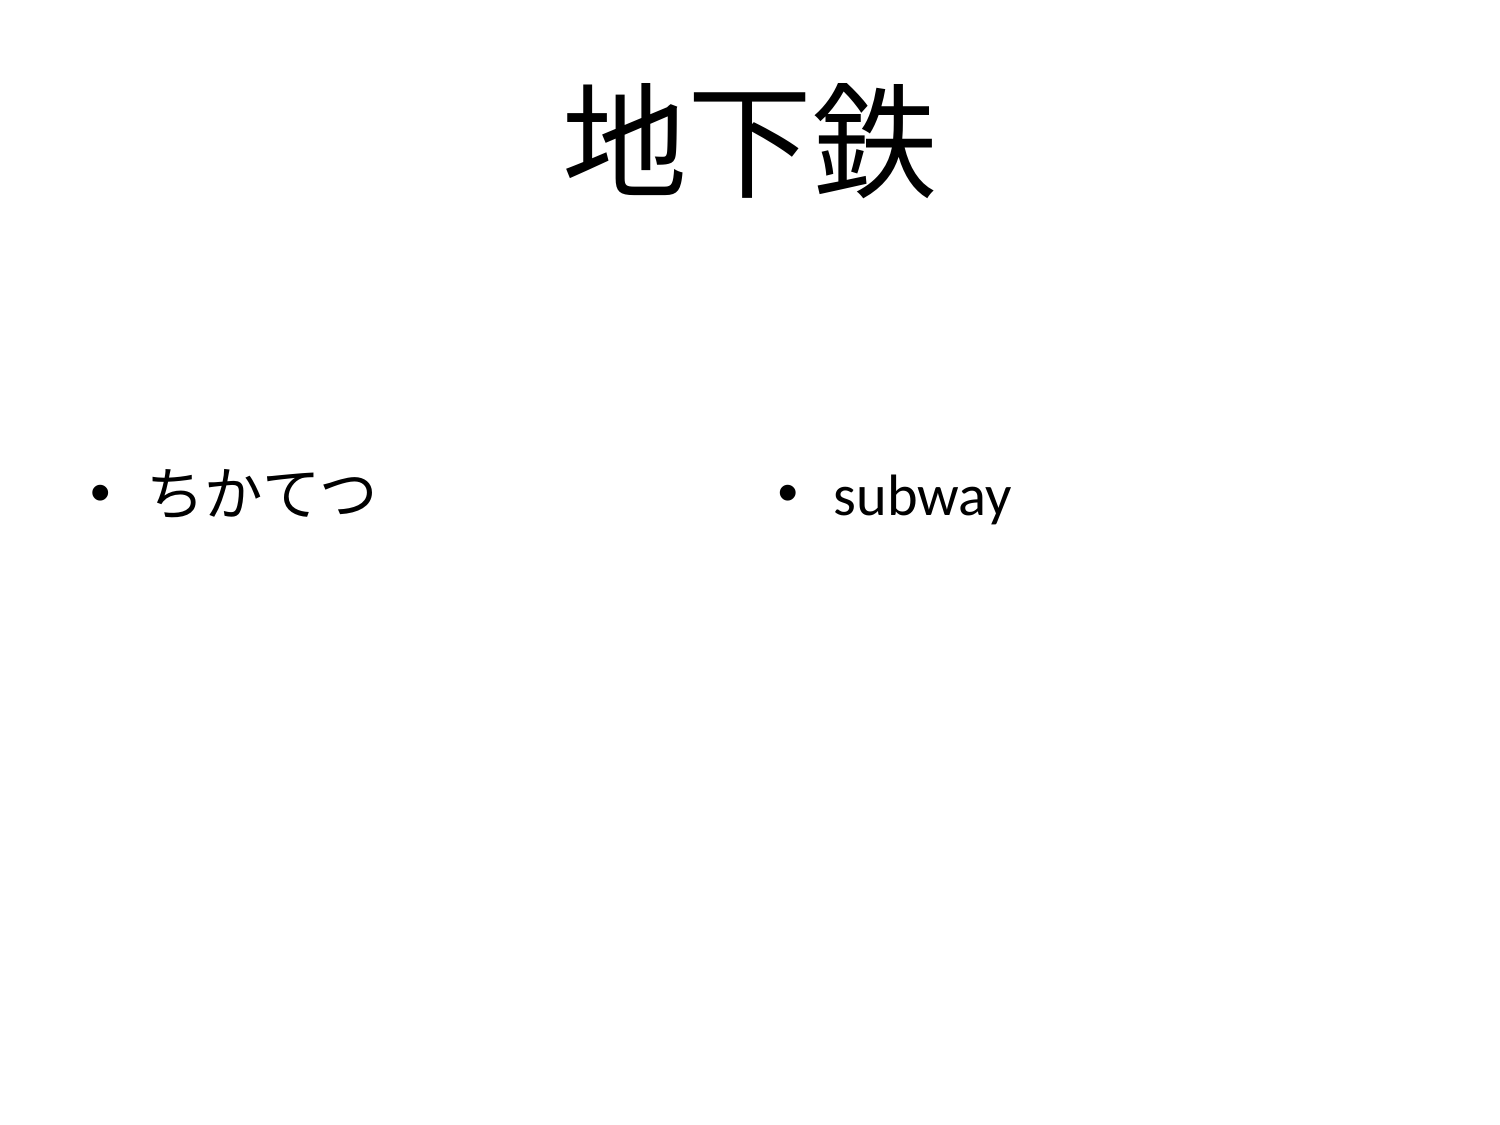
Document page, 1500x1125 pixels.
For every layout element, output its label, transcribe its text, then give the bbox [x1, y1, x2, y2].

list ちかてつ [74, 449, 738, 1006]
list subway [762, 449, 1426, 1006]
title 地下鉄 [74, 44, 1426, 233]
